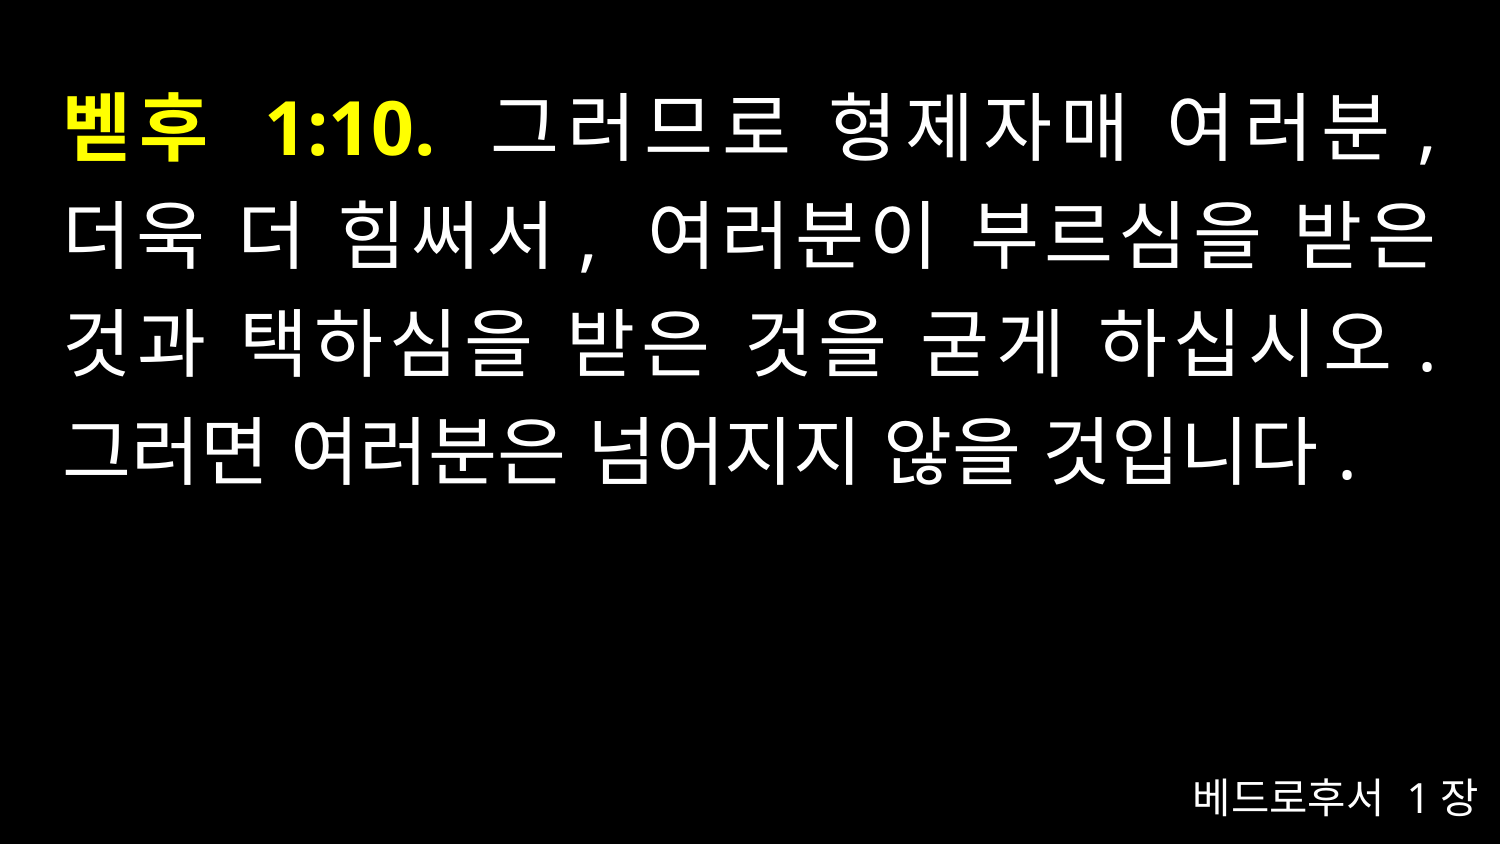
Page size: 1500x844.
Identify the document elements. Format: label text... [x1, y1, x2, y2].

title 벧후 1:10. 그러므로 형제자매 여러분, 더욱 더 힘써서, 여러분이 부르심을 받은 것과 택하심을 받은 것을 굳게 하십시오. 그러면 여러분은 넘어지지 않을 것입니다. [0, 0, 1500, 844]
subtitle 베드로후서 1장 [916, 770, 1500, 844]
